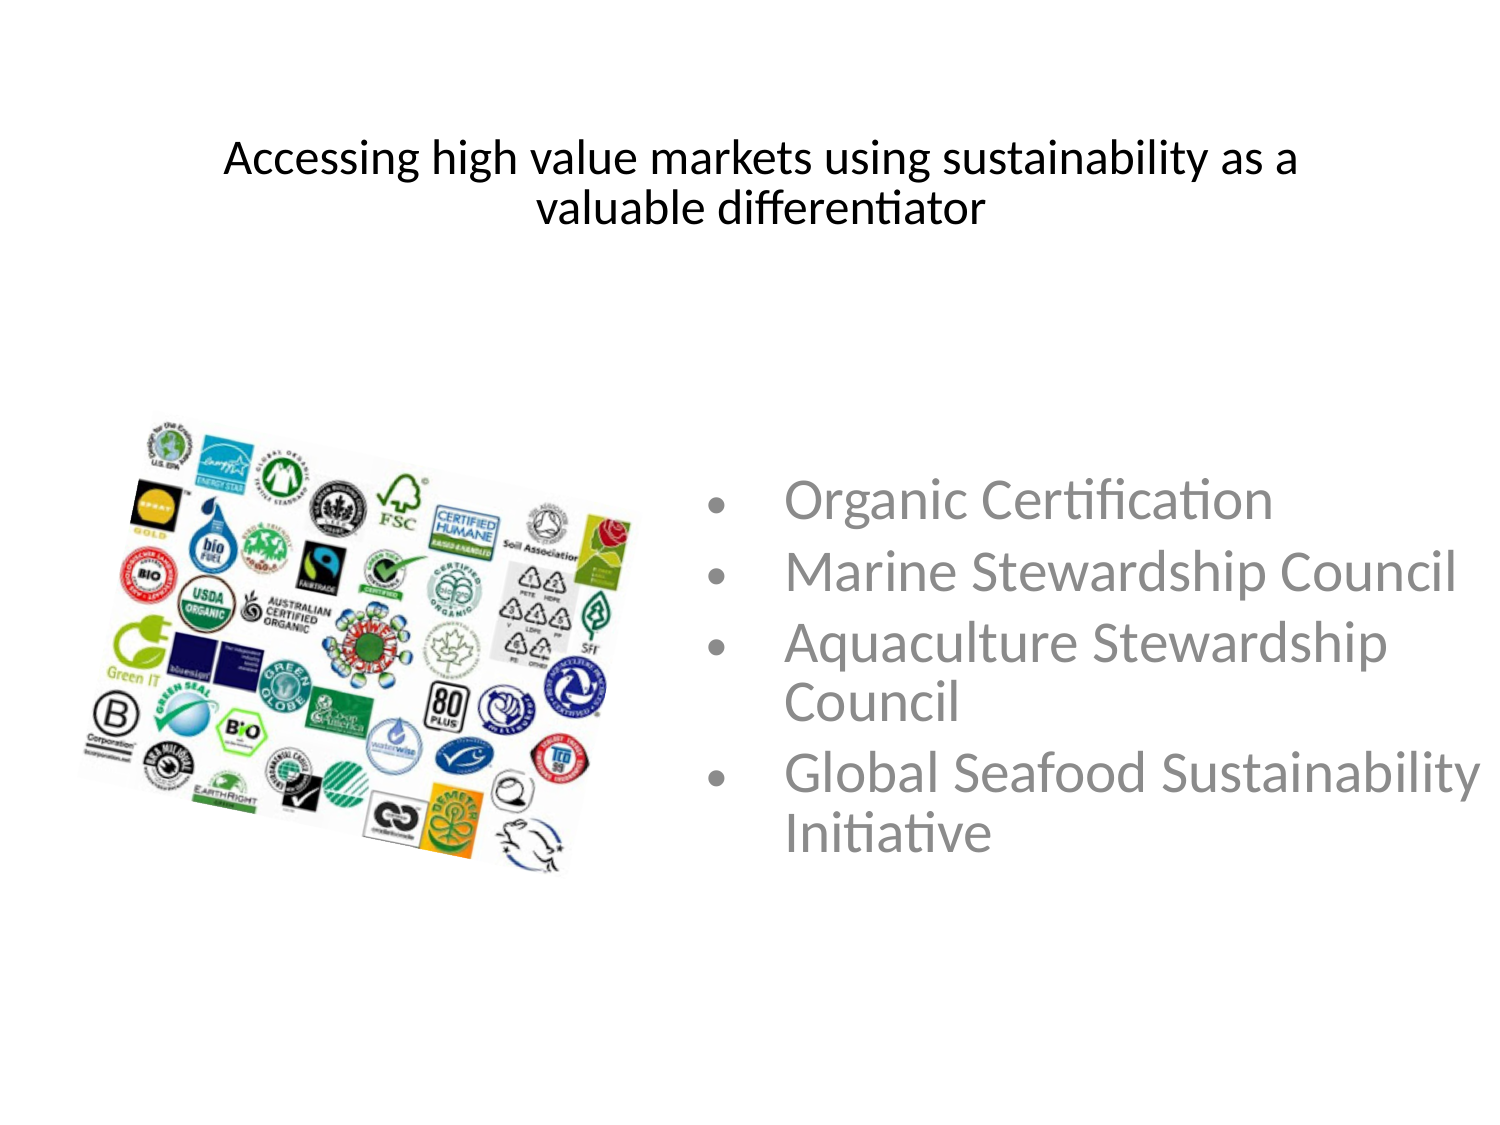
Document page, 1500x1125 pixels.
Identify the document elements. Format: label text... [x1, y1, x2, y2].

title Accessing high value markets using sustainability as a valuable differentiator [123, 66, 1399, 308]
picture [78, 411, 642, 878]
subtitle Organic Certification Marine Stewardship Council Aquaculture Stewardship Council Global Seafood Sustainability Initiative [690, 468, 1500, 882]
